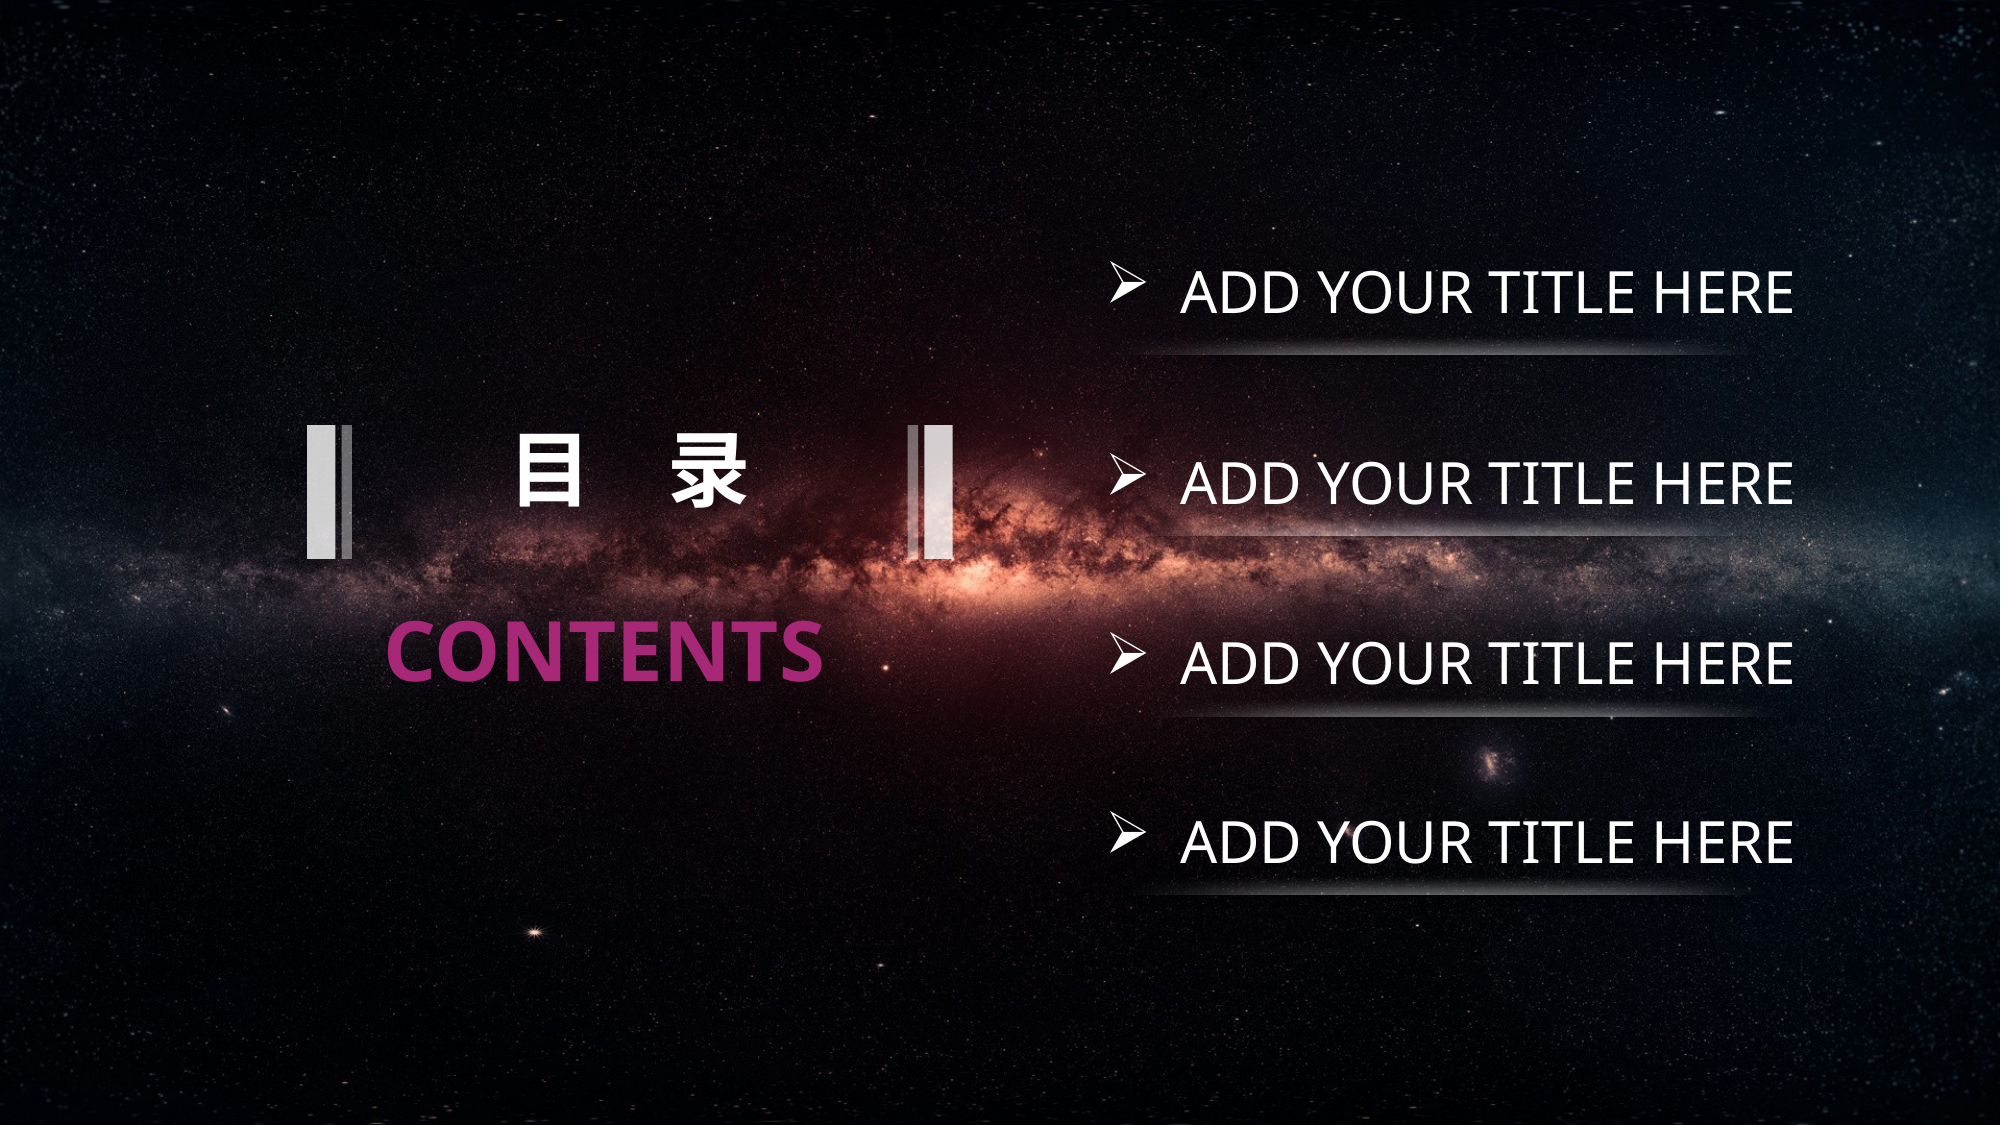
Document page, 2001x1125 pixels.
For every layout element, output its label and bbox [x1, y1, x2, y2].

text_box [1063, 247, 1885, 378]
picture [0, 0, 2000, 1125]
text_box [307, 409, 953, 574]
